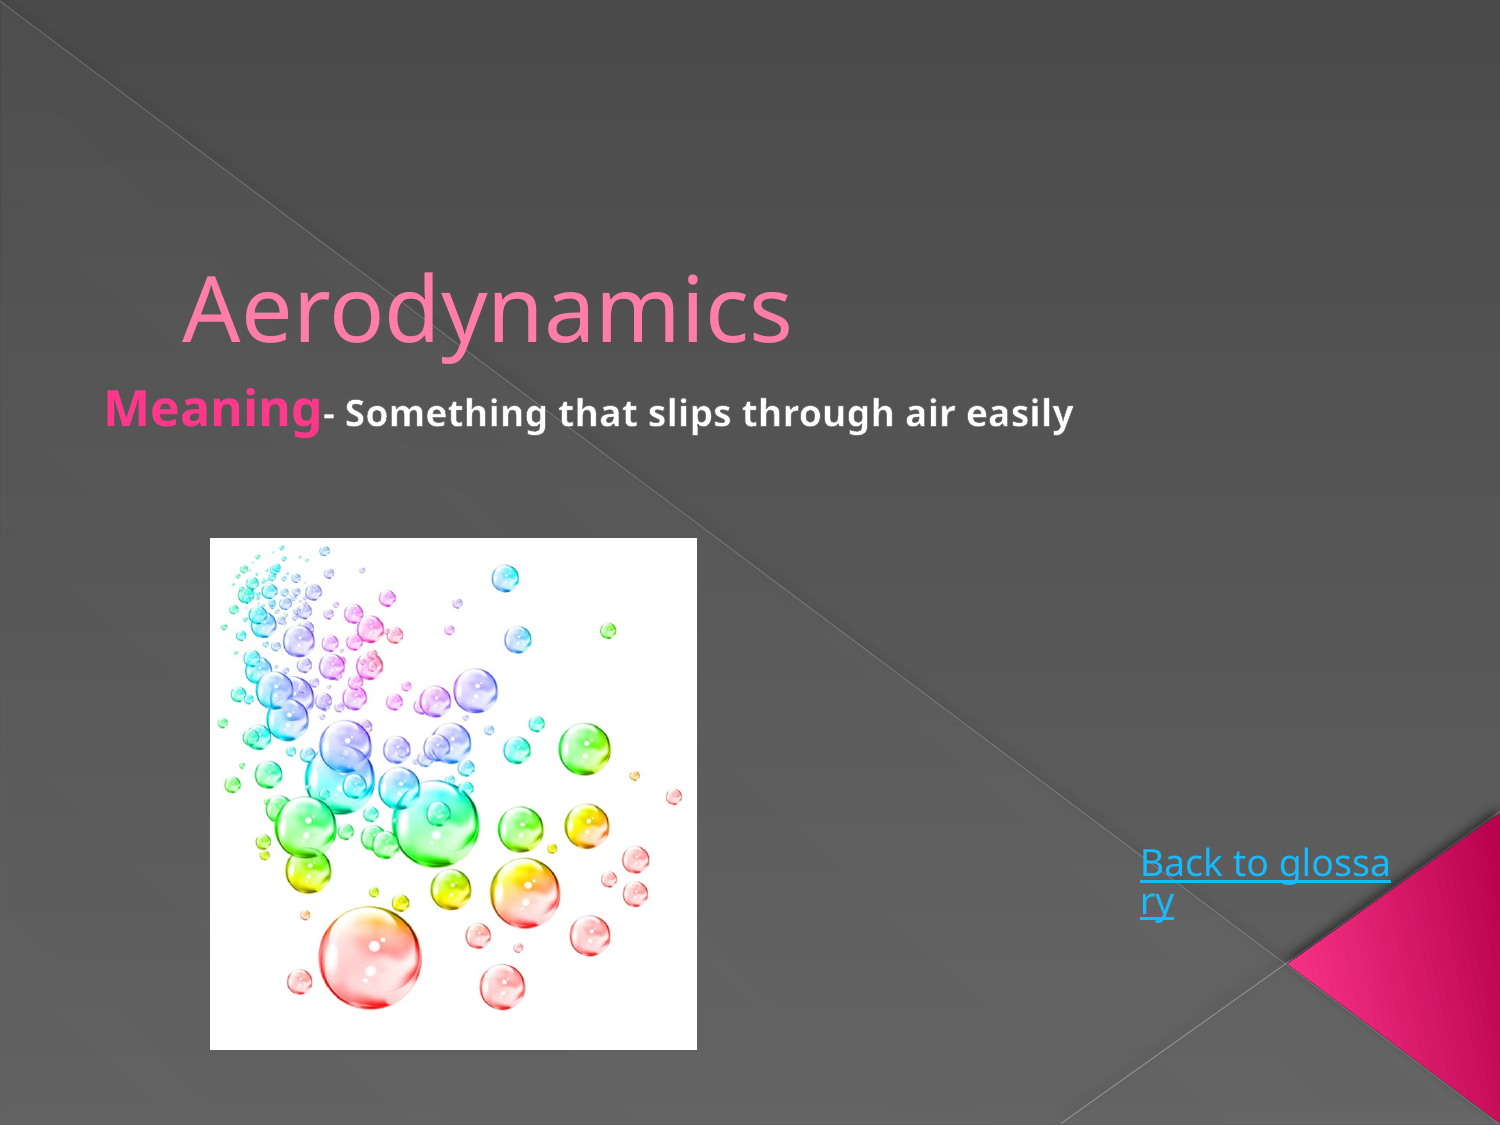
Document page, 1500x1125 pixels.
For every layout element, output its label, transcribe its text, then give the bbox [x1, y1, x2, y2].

picture [210, 538, 697, 1050]
text_box Back to glossary [1125, 831, 1418, 898]
title Aerodynamics [88, 127, 1412, 369]
subtitle Meaning- Something that slips through air easily [88, 369, 1412, 657]
